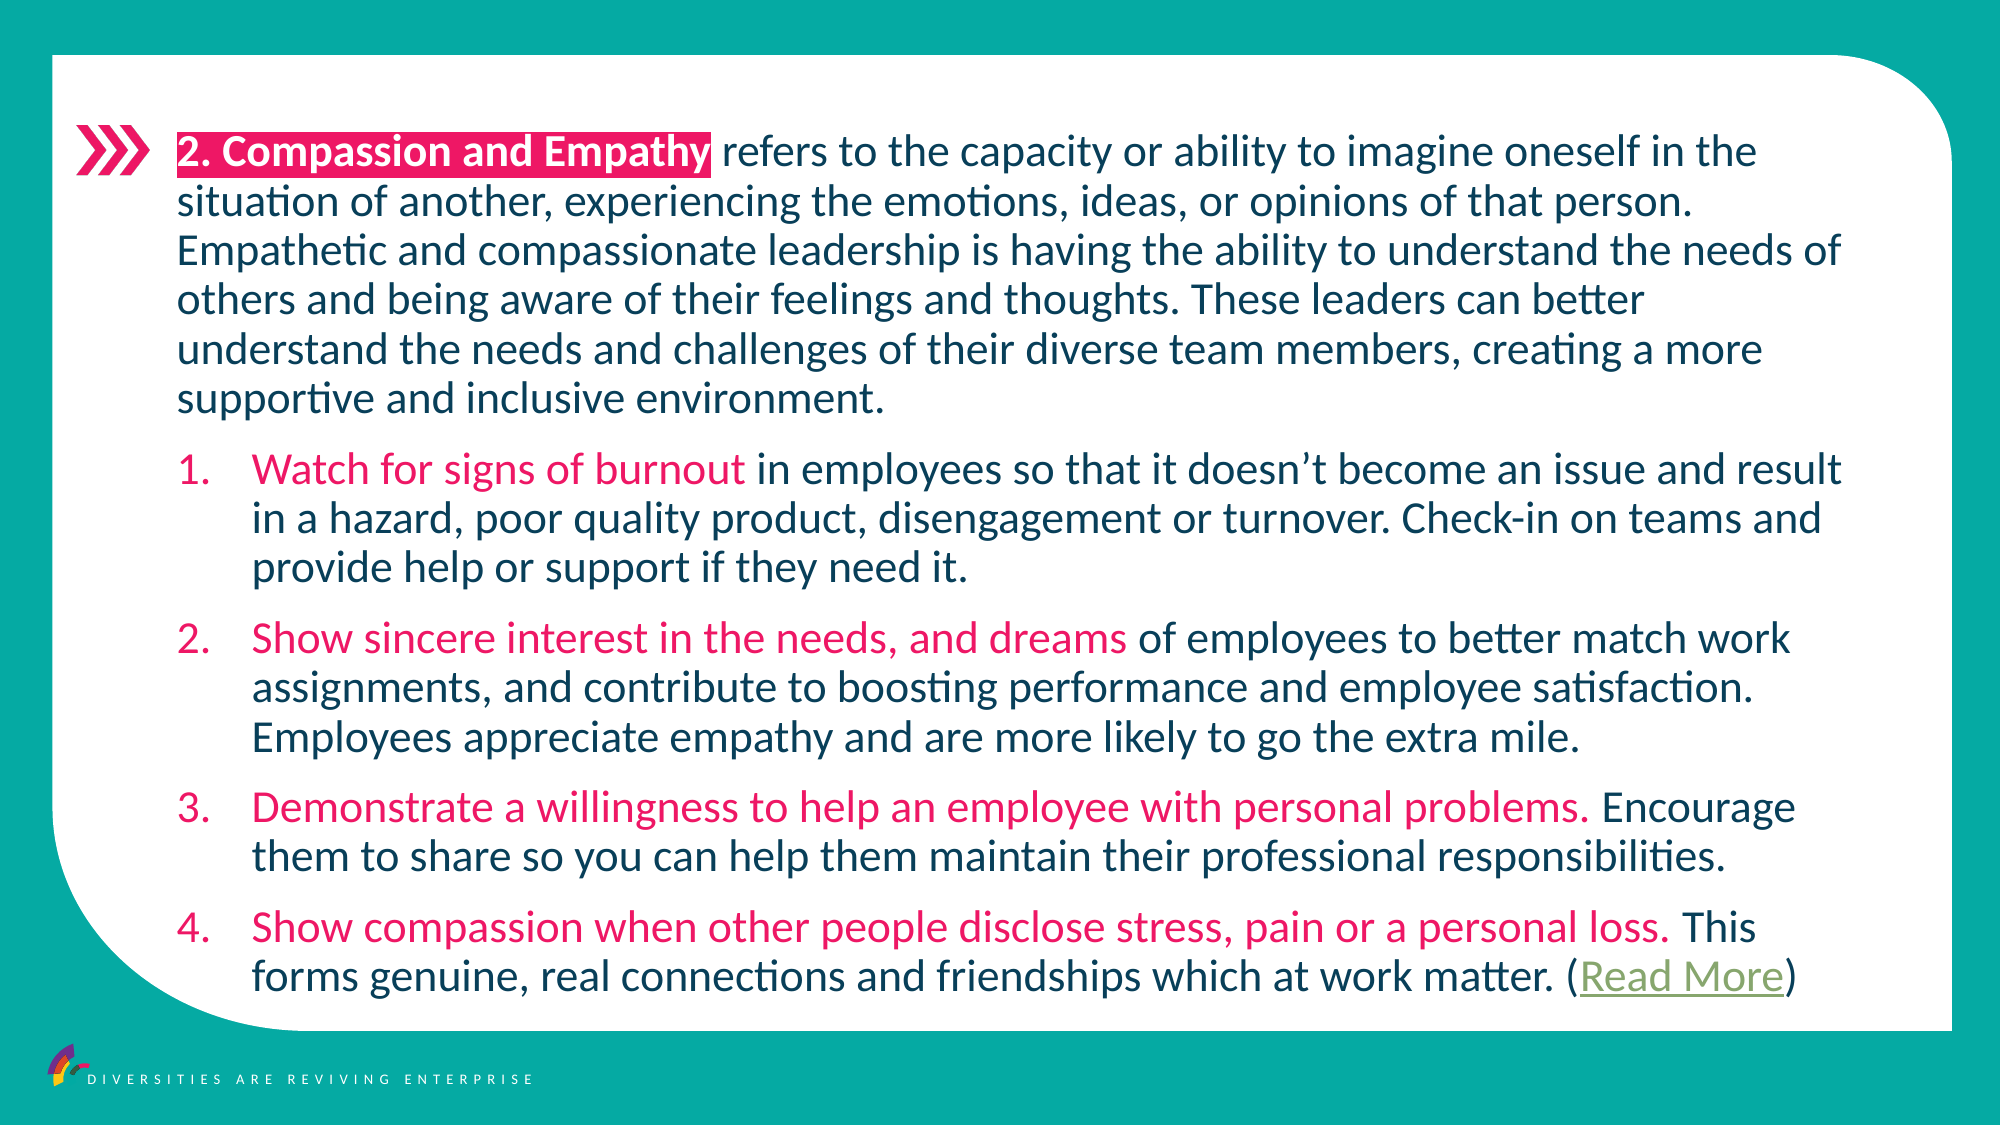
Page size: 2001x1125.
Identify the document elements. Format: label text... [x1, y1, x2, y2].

picture [69, 107, 156, 193]
list 2. Compassion and Empathy refers to the capacity or ability to imagine oneself in the situation of another, experiencing the emotions, ideas, or opinions of that person. Empathetic and compassionate leadership is having the ability to understand the needs of others and being aware of their feelings and thoughts. These leaders can better understand the needs and challenges of their diverse team members, creating a more supportive and inclusive environment. Watch for signs of burnout in employees so that it doesn’t become an issue and result in a hazard, poor quality product, disengagement or turnover. Check-in on teams and provide help or support if they need it. Show sincere interest in the needs, and dreams of employees to better match work assignments, and contribute to boosting performance and employee satisfaction. Employees appreciate empathy and are more likely to go the extra mile. Demonstrate a willingness to help an employee with personal problems. Encourage them to share so you can help them maintain their professional responsibilities. Show compassion when other people disclose stress, pain or a personal loss. This forms genuine, real connections and friendships which at work matter. (Read More) [161, 119, 1877, 752]
